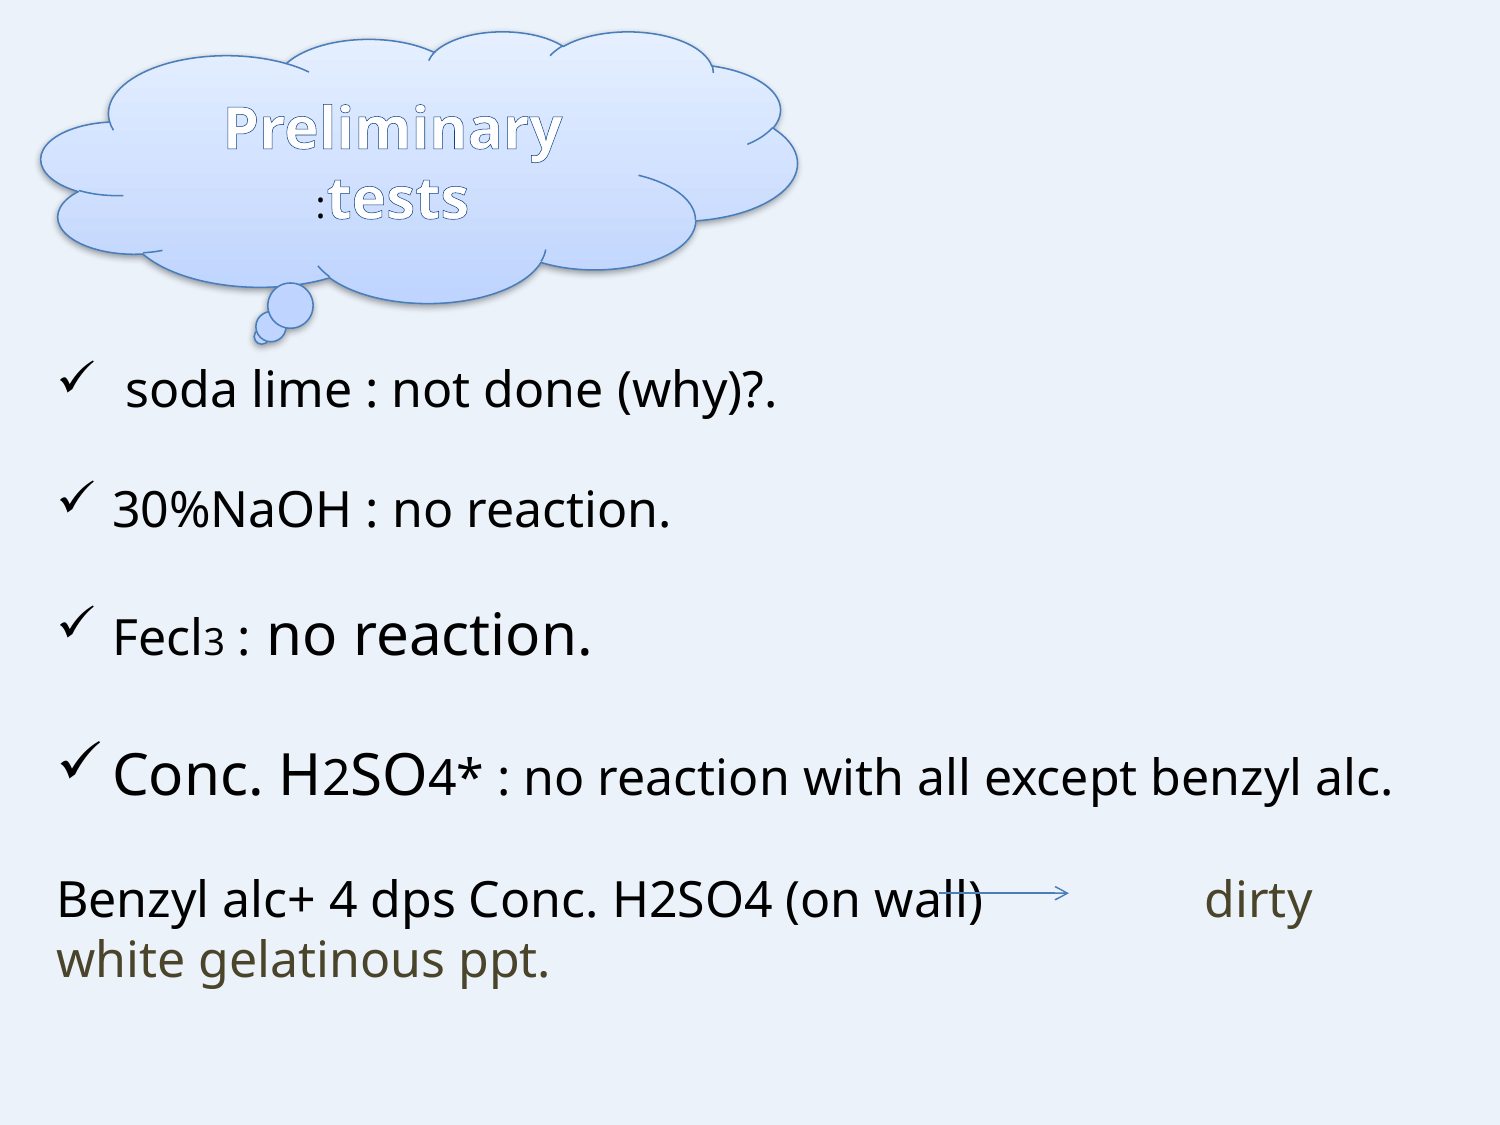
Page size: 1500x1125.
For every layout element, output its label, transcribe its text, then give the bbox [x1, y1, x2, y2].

text_box soda lime : not done (why)?. 30%NaOH : no reaction. Fecl3 : no reaction. Conc. H2SO4* : no reaction with all except benzyl alc. Benzyl alc+ 4 dps Conc. H2SO4 (on wall) dirty white gelatinous ppt. [41, 349, 1447, 995]
text_box Preliminary tests: [39, 31, 799, 345]
